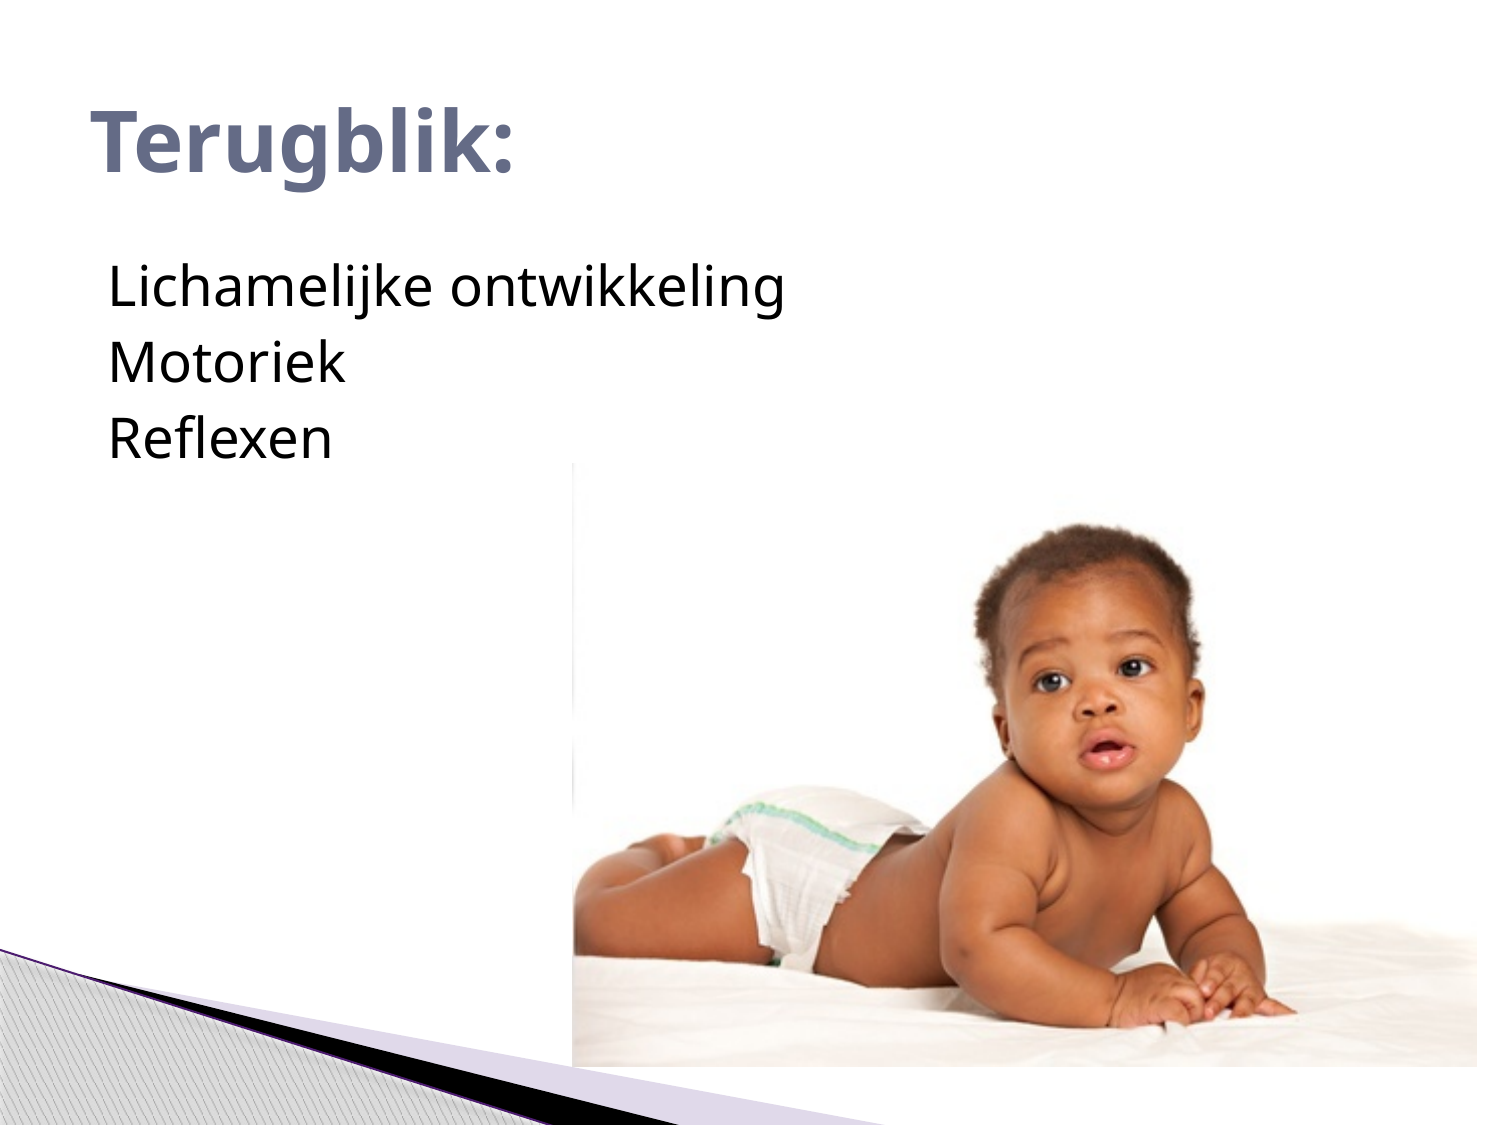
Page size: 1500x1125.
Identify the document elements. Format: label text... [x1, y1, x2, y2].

picture [572, 463, 1477, 1067]
list Lichamelijke ontwikkeling Motoriek Reflexen [75, 243, 1425, 986]
title Terugblik: [75, 45, 1425, 233]
